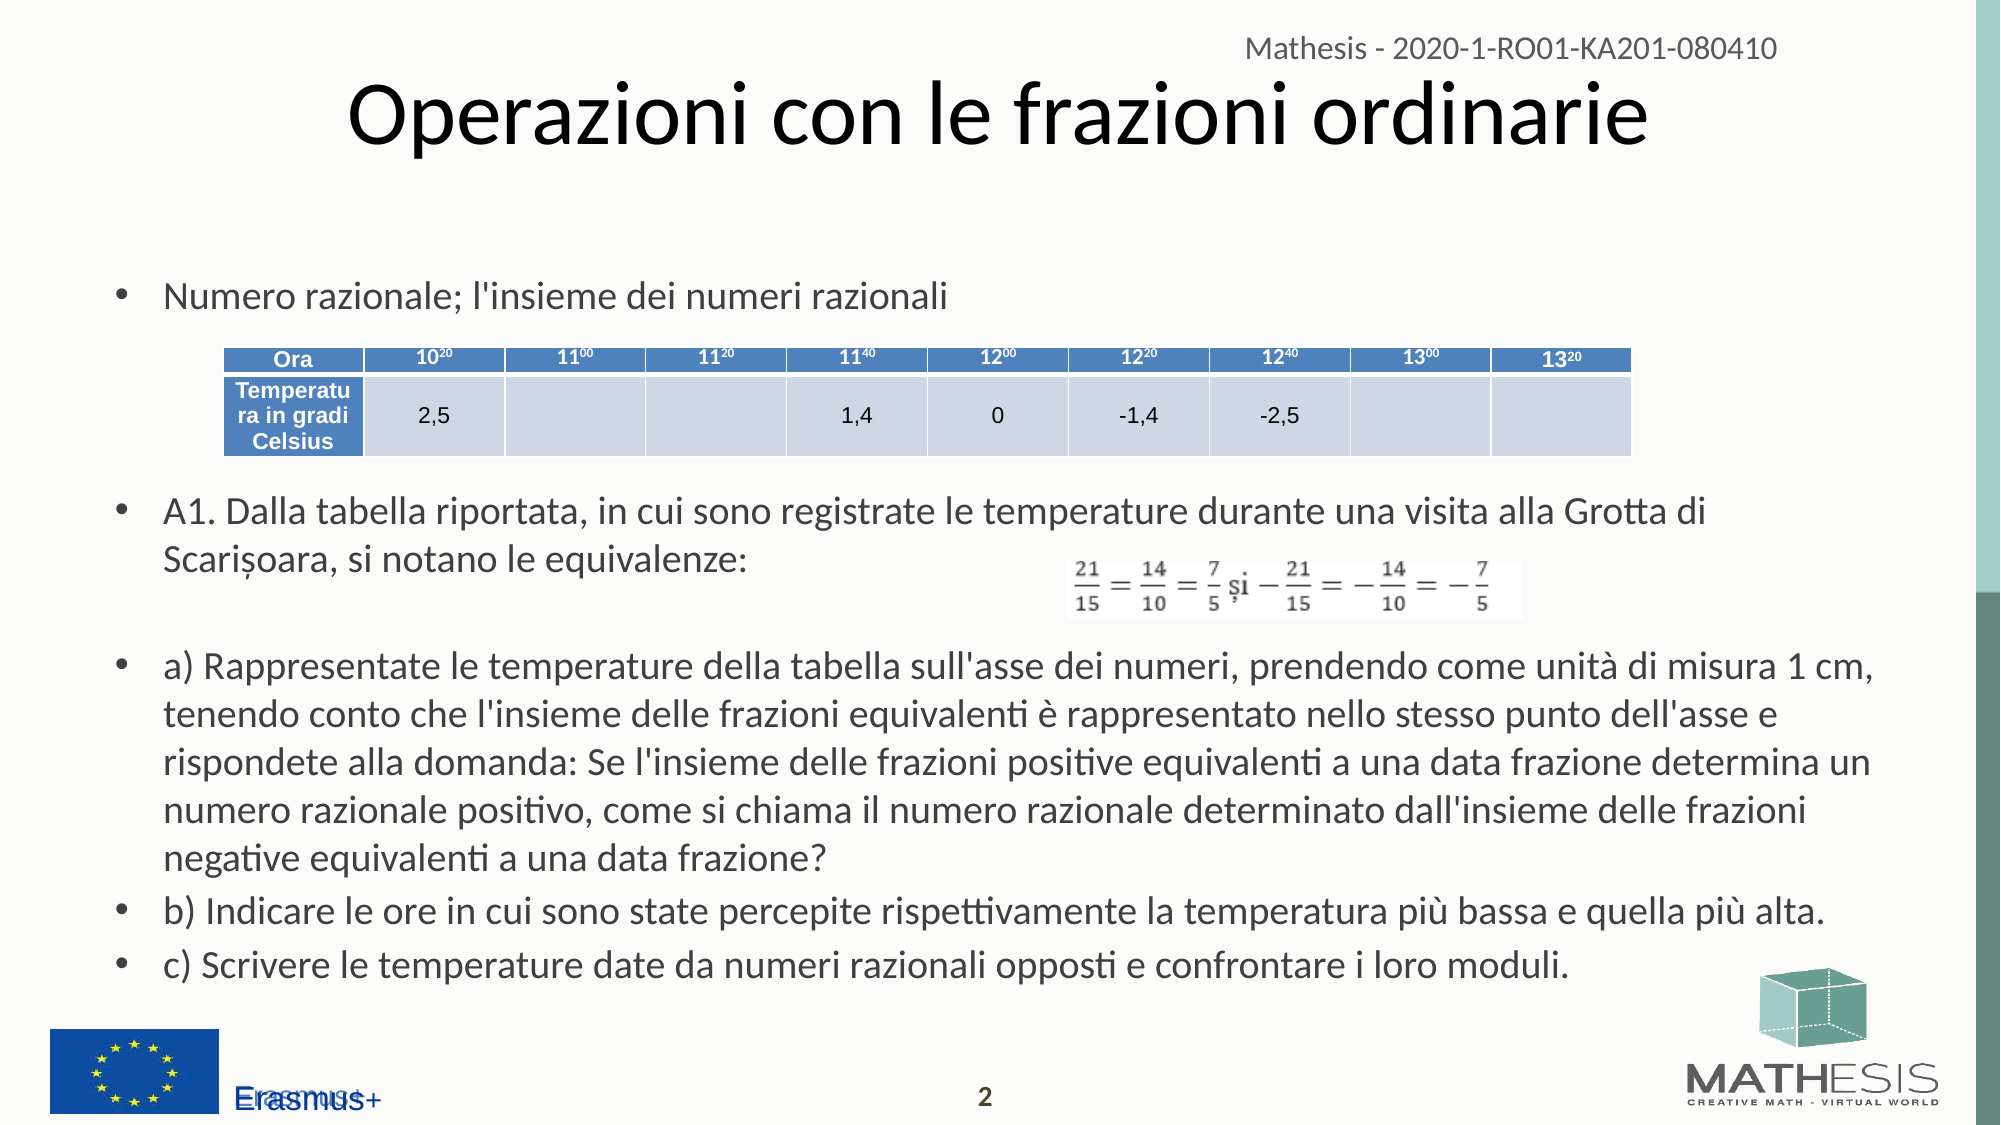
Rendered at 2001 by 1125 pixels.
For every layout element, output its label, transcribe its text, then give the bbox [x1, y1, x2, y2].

table_header 1020 [365, 348, 504, 372]
table_cell [1351, 377, 1490, 456]
picture [1067, 561, 1523, 619]
table_cell -2,5 [1210, 377, 1350, 456]
table_cell 1,4 [787, 377, 927, 456]
table_cell Temperatura in gradi Celsius [224, 377, 363, 456]
table_header 1320 [1492, 348, 1631, 372]
table_header 1220 [1069, 348, 1209, 372]
table_header Ora [224, 348, 363, 372]
table_cell [646, 377, 786, 456]
table_cell -1,4 [1069, 377, 1209, 456]
table_header 1300 [1351, 348, 1490, 372]
table_cell [1492, 377, 1631, 456]
table_cell 0 [928, 377, 1068, 456]
table_header 1140 [787, 348, 927, 372]
title Operazioni con le frazioni ordinarie [99, 45, 1900, 233]
picture [50, 1029, 219, 1114]
table_cell [506, 377, 645, 456]
table_header 1200 [928, 348, 1068, 372]
list Numero razionale; l'insieme dei numeri razionali A1. Dalla tabella riportata, in cui sono registrate le temperature durante una visita alla Grotta di Scarișoara, si notano le equivalenze: a) Rappresentate le temperature della tabella sull'asse dei numeri, prendendo come unità di misura 1 cm, tenendo conto che l'insieme delle frazioni equivalenti è rappresentato nello stesso punto dell'asse e rispondete alla domanda: Se l'insieme delle frazioni positive equivalenti a una data frazione determina un numero razionale positivo, come si chiama il numero razionale determinato dall'insieme delle frazioni negative equivalenti a una data frazione? b) Indicare le ore in cui sono state percepite rispettivamente la temperatura più bassa e quella più alta. c) Scrivere le temperature date da numeri razionali opposti e confrontare i loro moduli. [99, 262, 1900, 1005]
table_cell 2,5 [365, 377, 504, 456]
table_header 1100 [506, 348, 645, 372]
table_header 1120 [646, 348, 786, 372]
table_header 1240 [1210, 348, 1350, 372]
